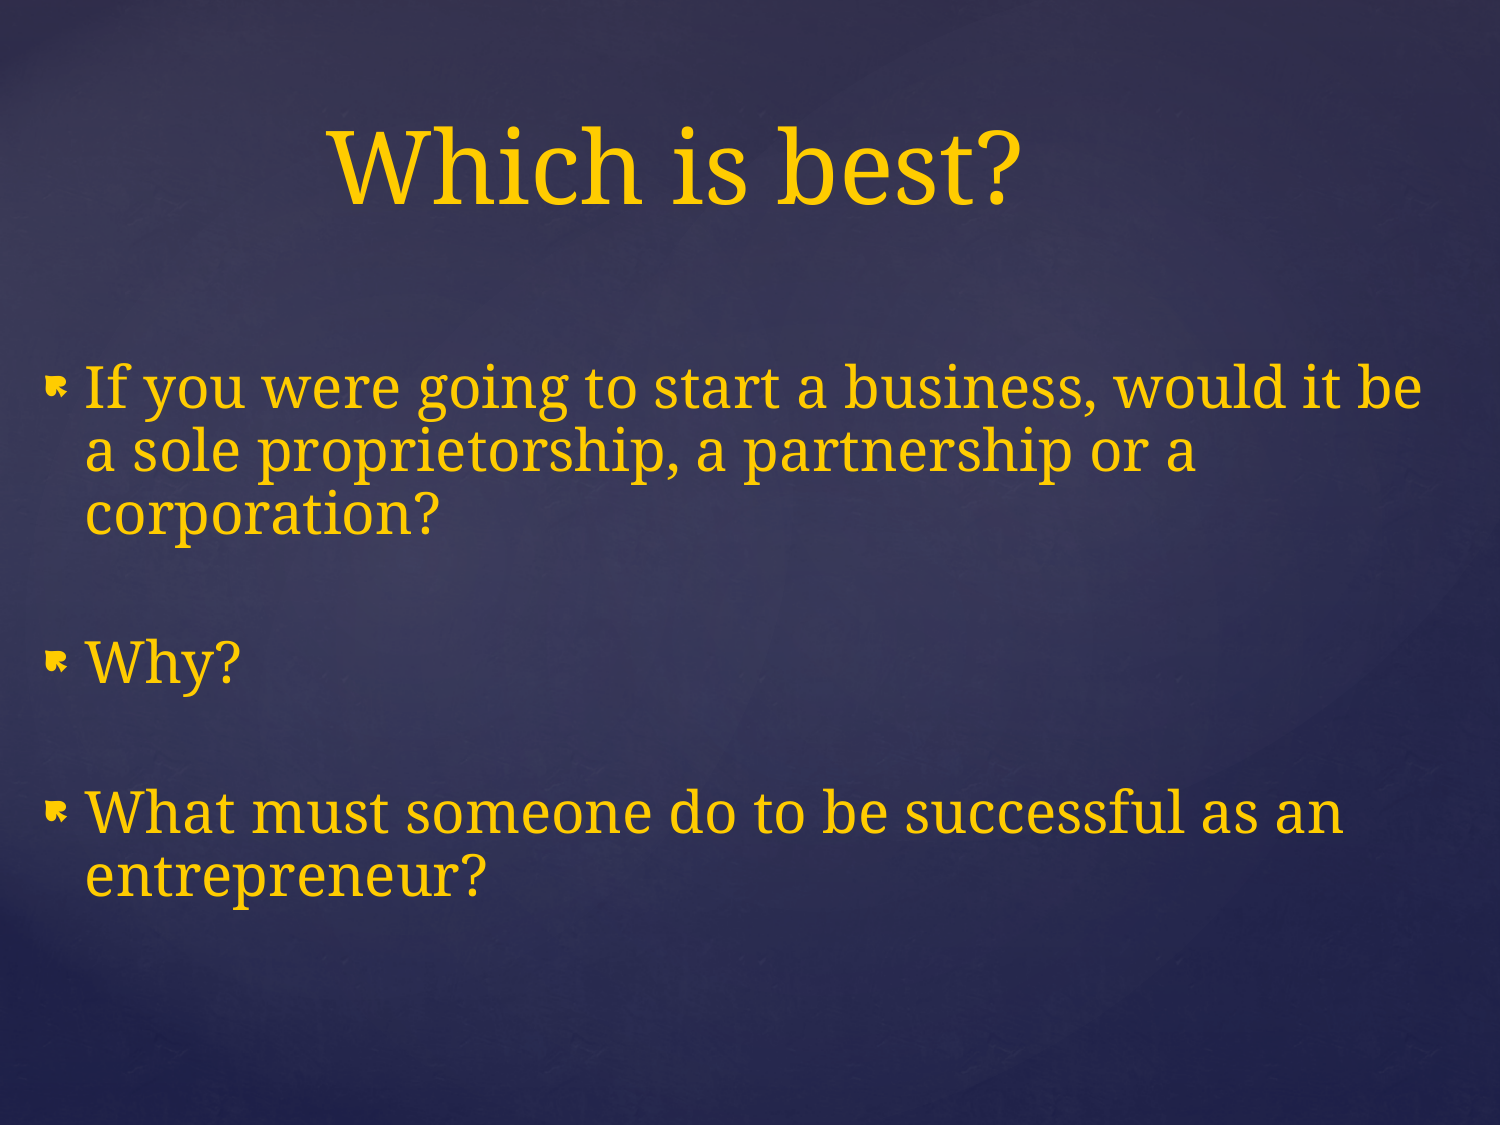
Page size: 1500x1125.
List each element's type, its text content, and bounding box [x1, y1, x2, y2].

list If you were going to start a business, would it be a sole proprietorship, a partnership or a corporation? Why? What must someone do to be successful as an entrepreneur? [24, 262, 1450, 1005]
title Which is best? [0, 45, 1350, 233]
